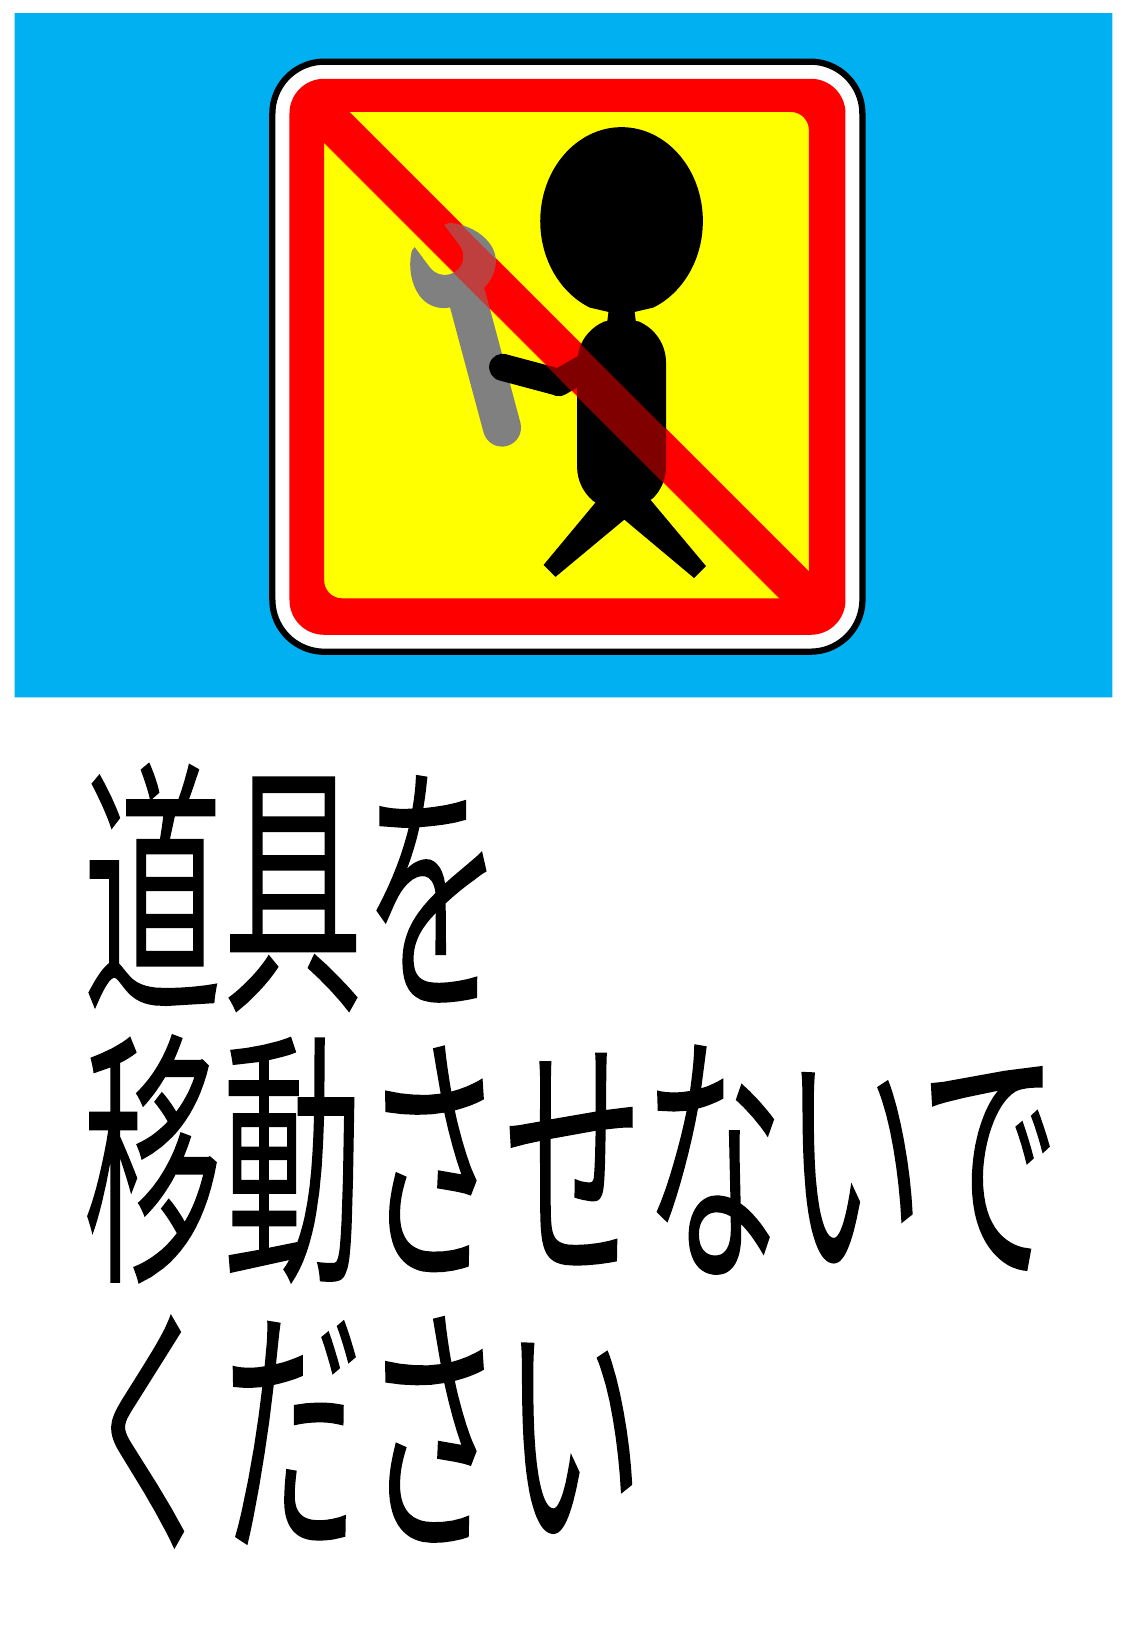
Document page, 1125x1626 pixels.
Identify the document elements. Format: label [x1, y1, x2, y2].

text_box [272, 61, 863, 652]
text_box [12, 11, 1115, 700]
